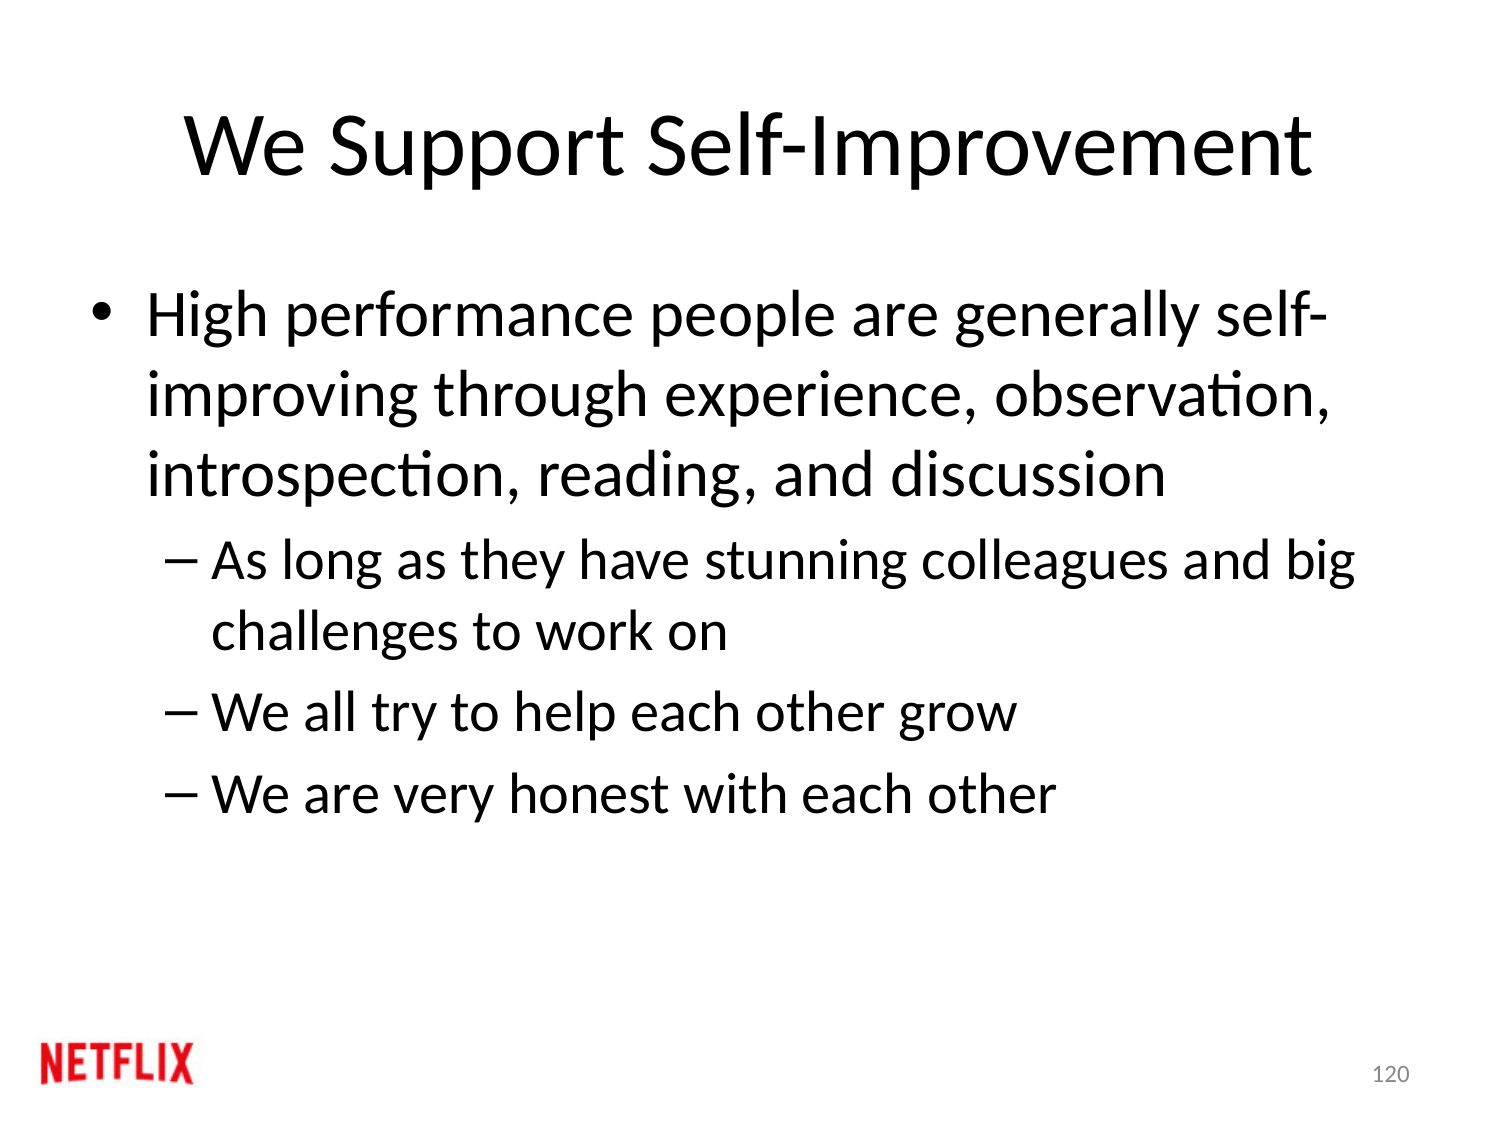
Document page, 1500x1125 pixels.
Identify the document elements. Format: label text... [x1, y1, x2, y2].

slide_number ‹#› [1074, 1042, 1425, 1103]
picture [24, 1024, 211, 1104]
title We Support Self-Improvement [75, 45, 1425, 233]
list High performance people are generally self-improving through experience, observation, introspection, reading, and discussion As long as they have stunning colleagues and big challenges to work on We all try to help each other grow We are very honest with each other [75, 262, 1425, 1005]
